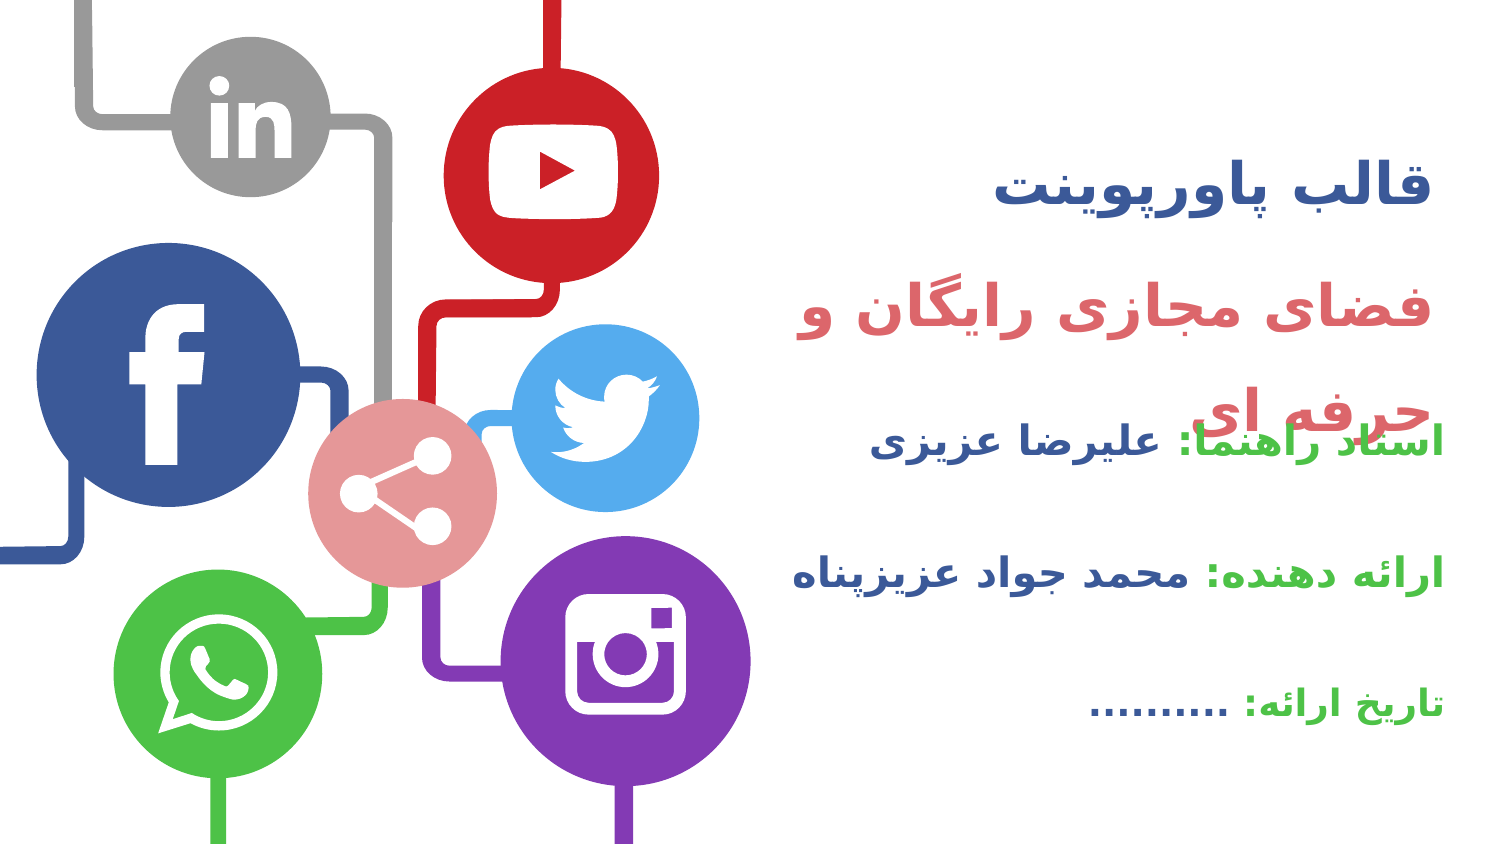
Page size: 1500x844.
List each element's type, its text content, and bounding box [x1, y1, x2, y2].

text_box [0, 0, 751, 844]
text_box استاد راهنما: علیرضا عزیزی [755, 406, 1461, 471]
text_box تاریخ ارائه: .......... [755, 671, 1461, 731]
text_box ارائه دهنده: محمد جواد عزیزپناه [755, 538, 1461, 604]
text_box قالب پاورپوینت فضای مجازی رایگان و حرفه ای [755, 103, 1450, 406]
